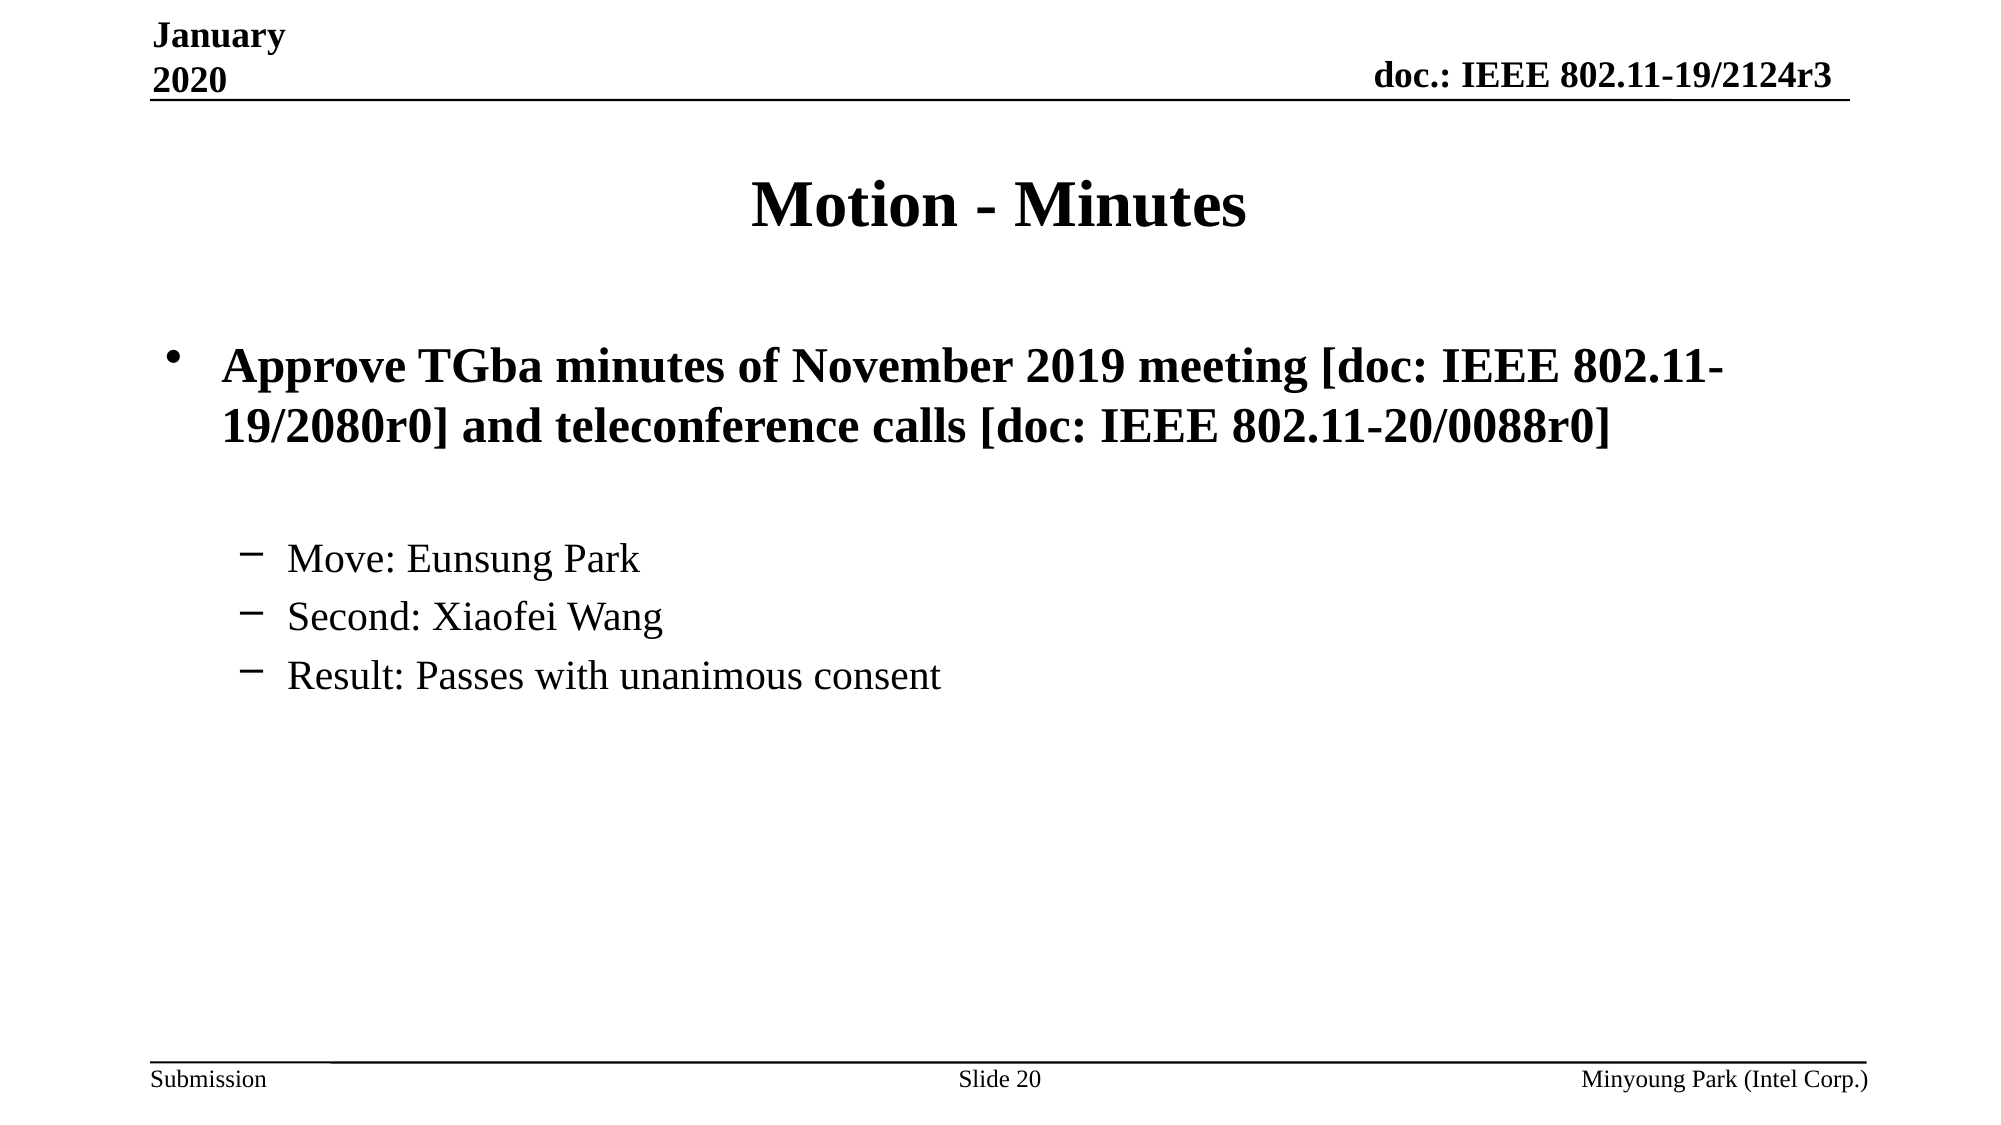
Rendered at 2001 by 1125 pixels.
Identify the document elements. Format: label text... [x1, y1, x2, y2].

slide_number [152, 54, 347, 101]
list Approve TGba minutes of November 2019 meeting [doc: IEEE 802.11-19/2080r0] and teleconference calls [doc: IEEE 802.11-20/0088r0] Move: Eunsung Park Second: Xiaofei Wang Result: Passes with unanimous consent [150, 324, 1850, 1000]
footer Minyoung Park (Intel Corp.) [1266, 1061, 1869, 1093]
slide_number Slide 20 [957, 1061, 1042, 1093]
title Motion - Minutes [150, 112, 1850, 288]
